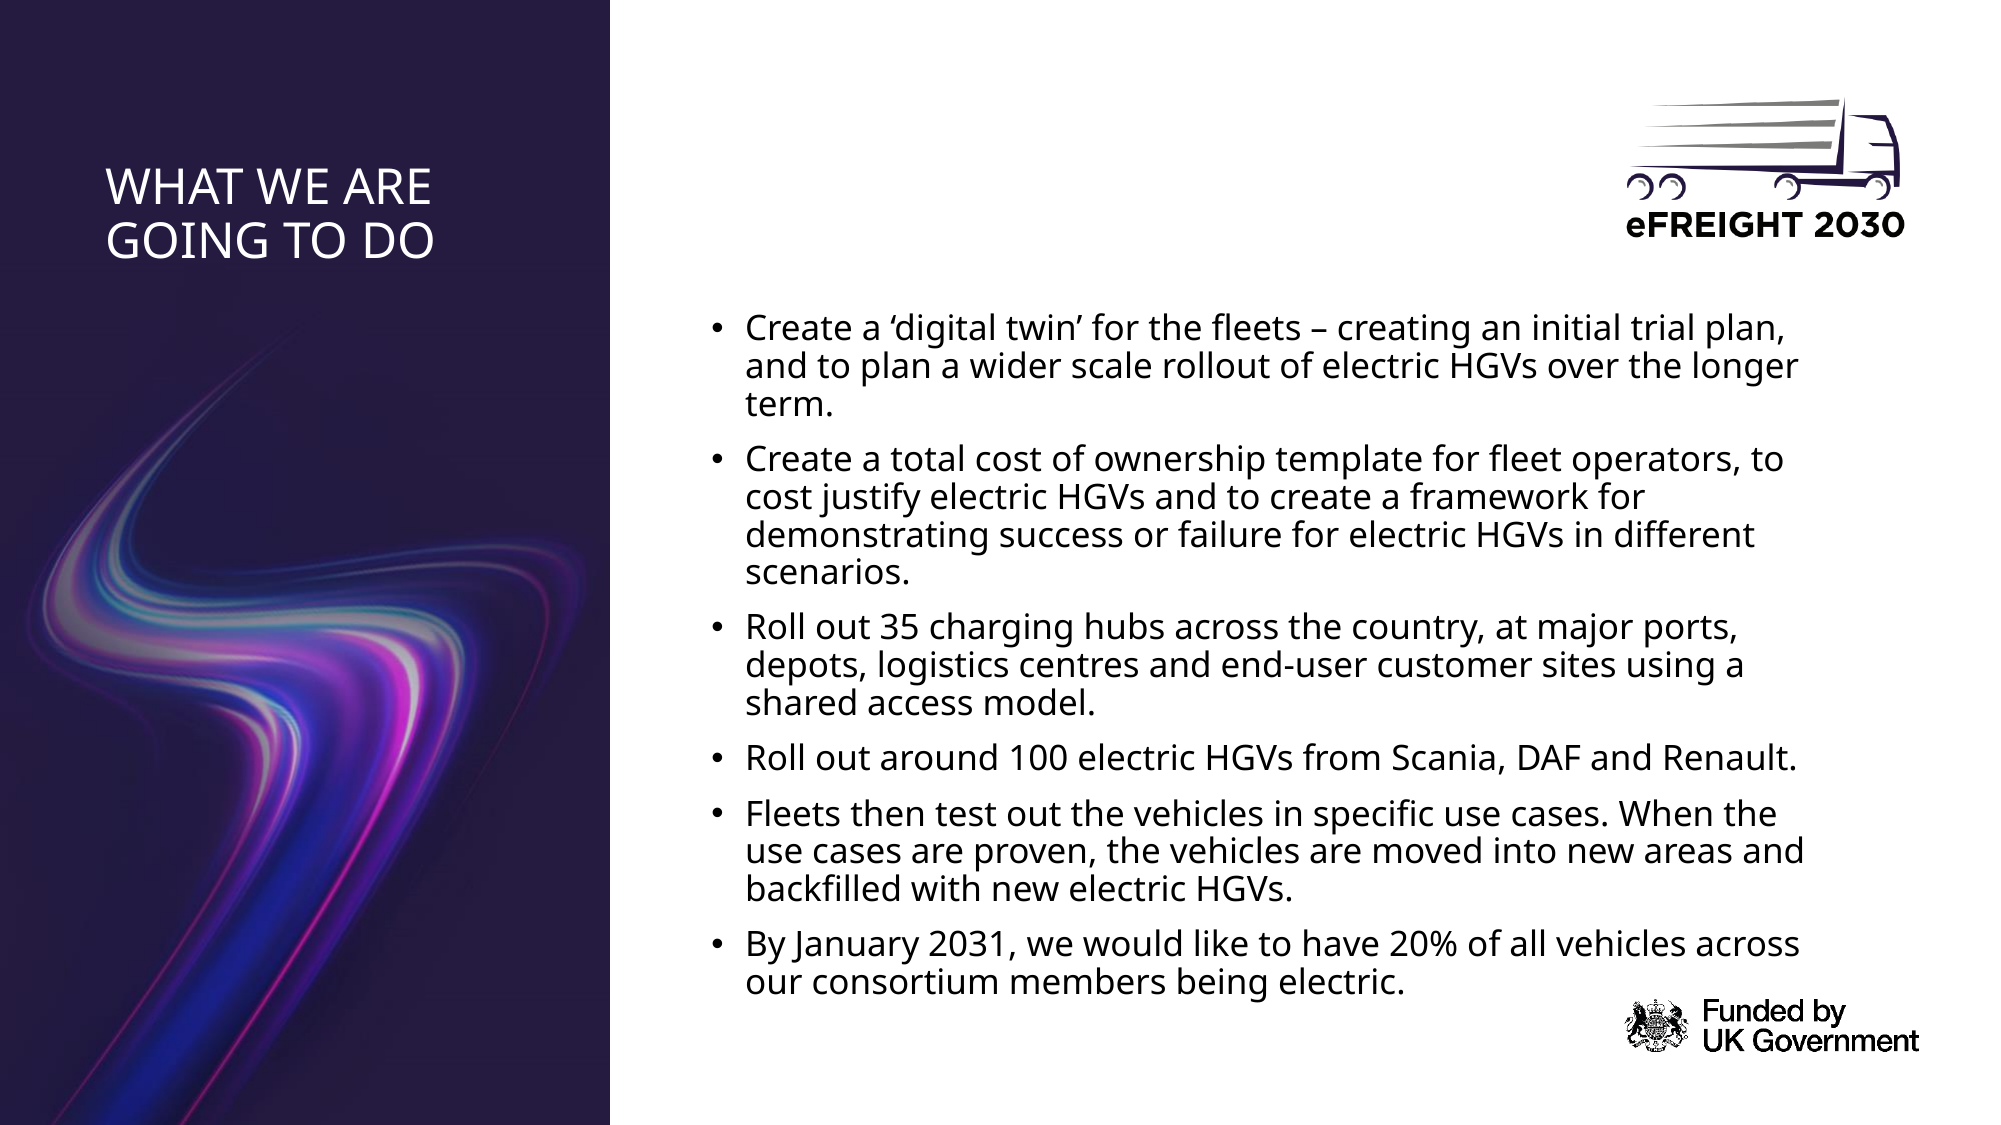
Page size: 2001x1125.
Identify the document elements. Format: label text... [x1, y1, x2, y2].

title What we are going to do [90, 154, 597, 277]
list Create a ‘digital twin’ for the fleets – creating an initial trial plan, and to plan a wider scale rollout of electric HGVs over the longer term. Create a total cost of ownership template for fleet operators, to cost justify electric HGVs and to create a framework for demonstrating success or failure for electric HGVs in different scenarios. Roll out 35 charging hubs across the country, at major ports, depots, logistics centres and end-user customer sites using a shared access model. Roll out around 100 electric HGVs from Scania, DAF and Renault. Fleets then test out the vehicles in specific use cases. When the use cases are proven, the vehicles are moved into new areas and backfilled with new electric HGVs. By January 2031, we would like to have 20% of all vehicles across our consortium members being electric. [696, 299, 1861, 1014]
picture [1617, 991, 1926, 1059]
picture [0, 0, 610, 1125]
